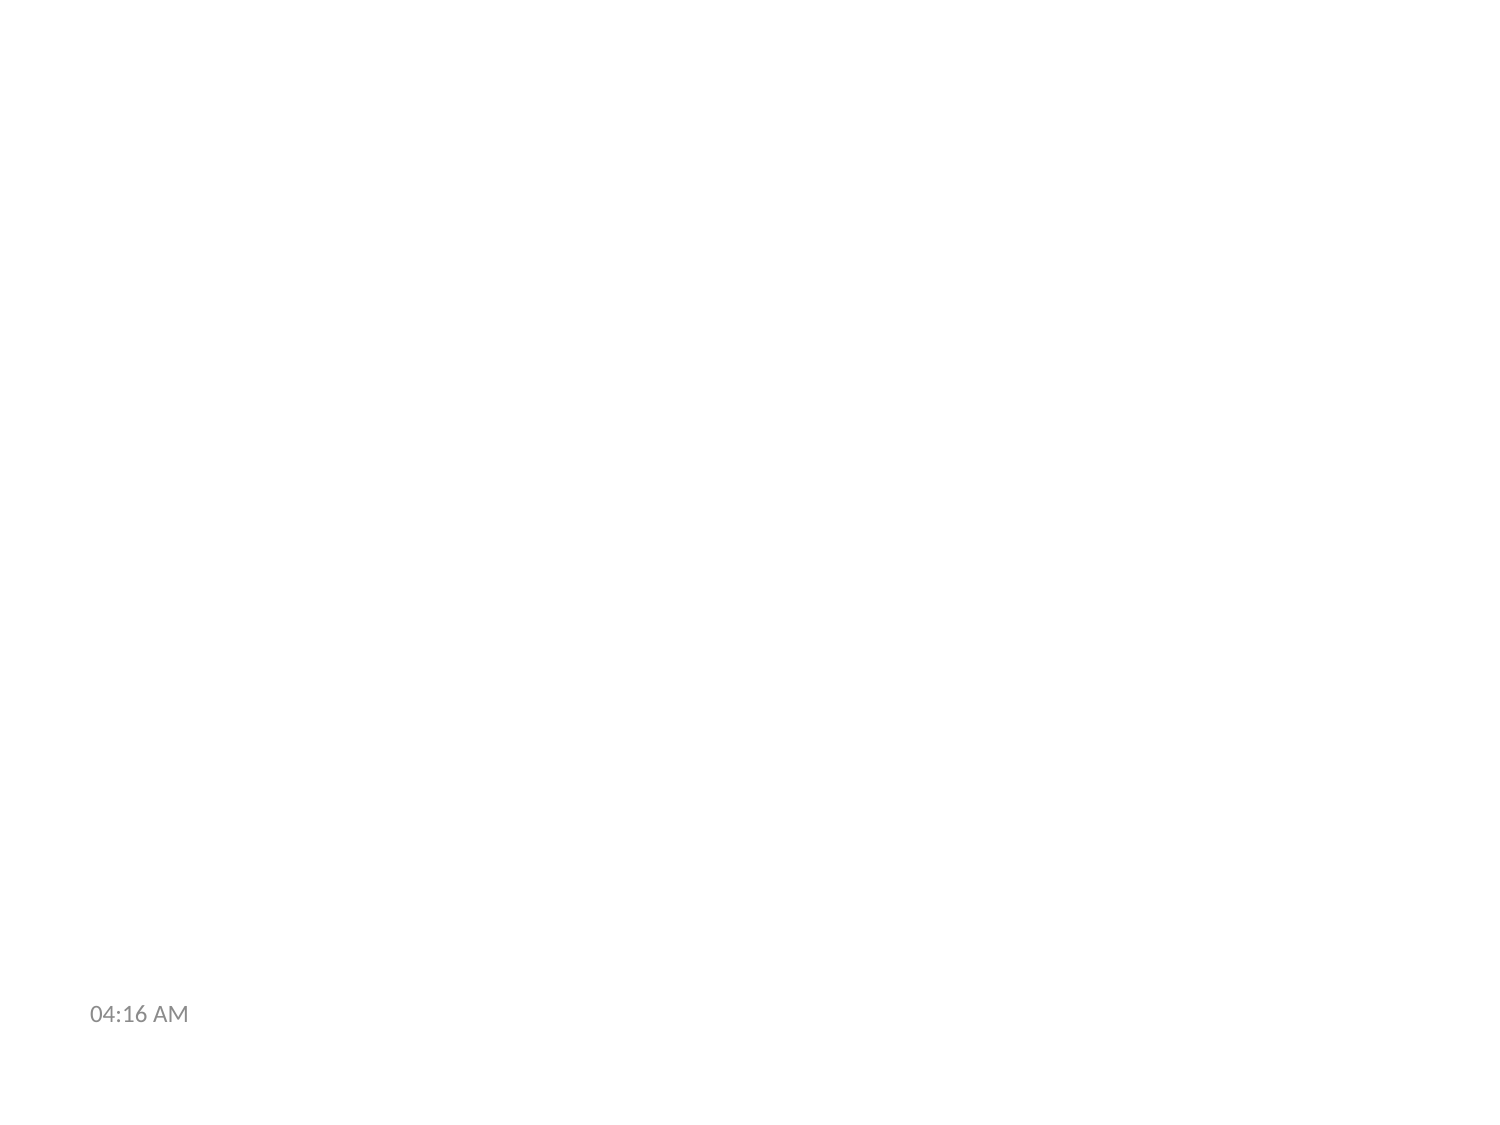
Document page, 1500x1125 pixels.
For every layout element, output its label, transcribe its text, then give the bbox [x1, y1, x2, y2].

text_box 3:35 PM [75, 982, 425, 1043]
